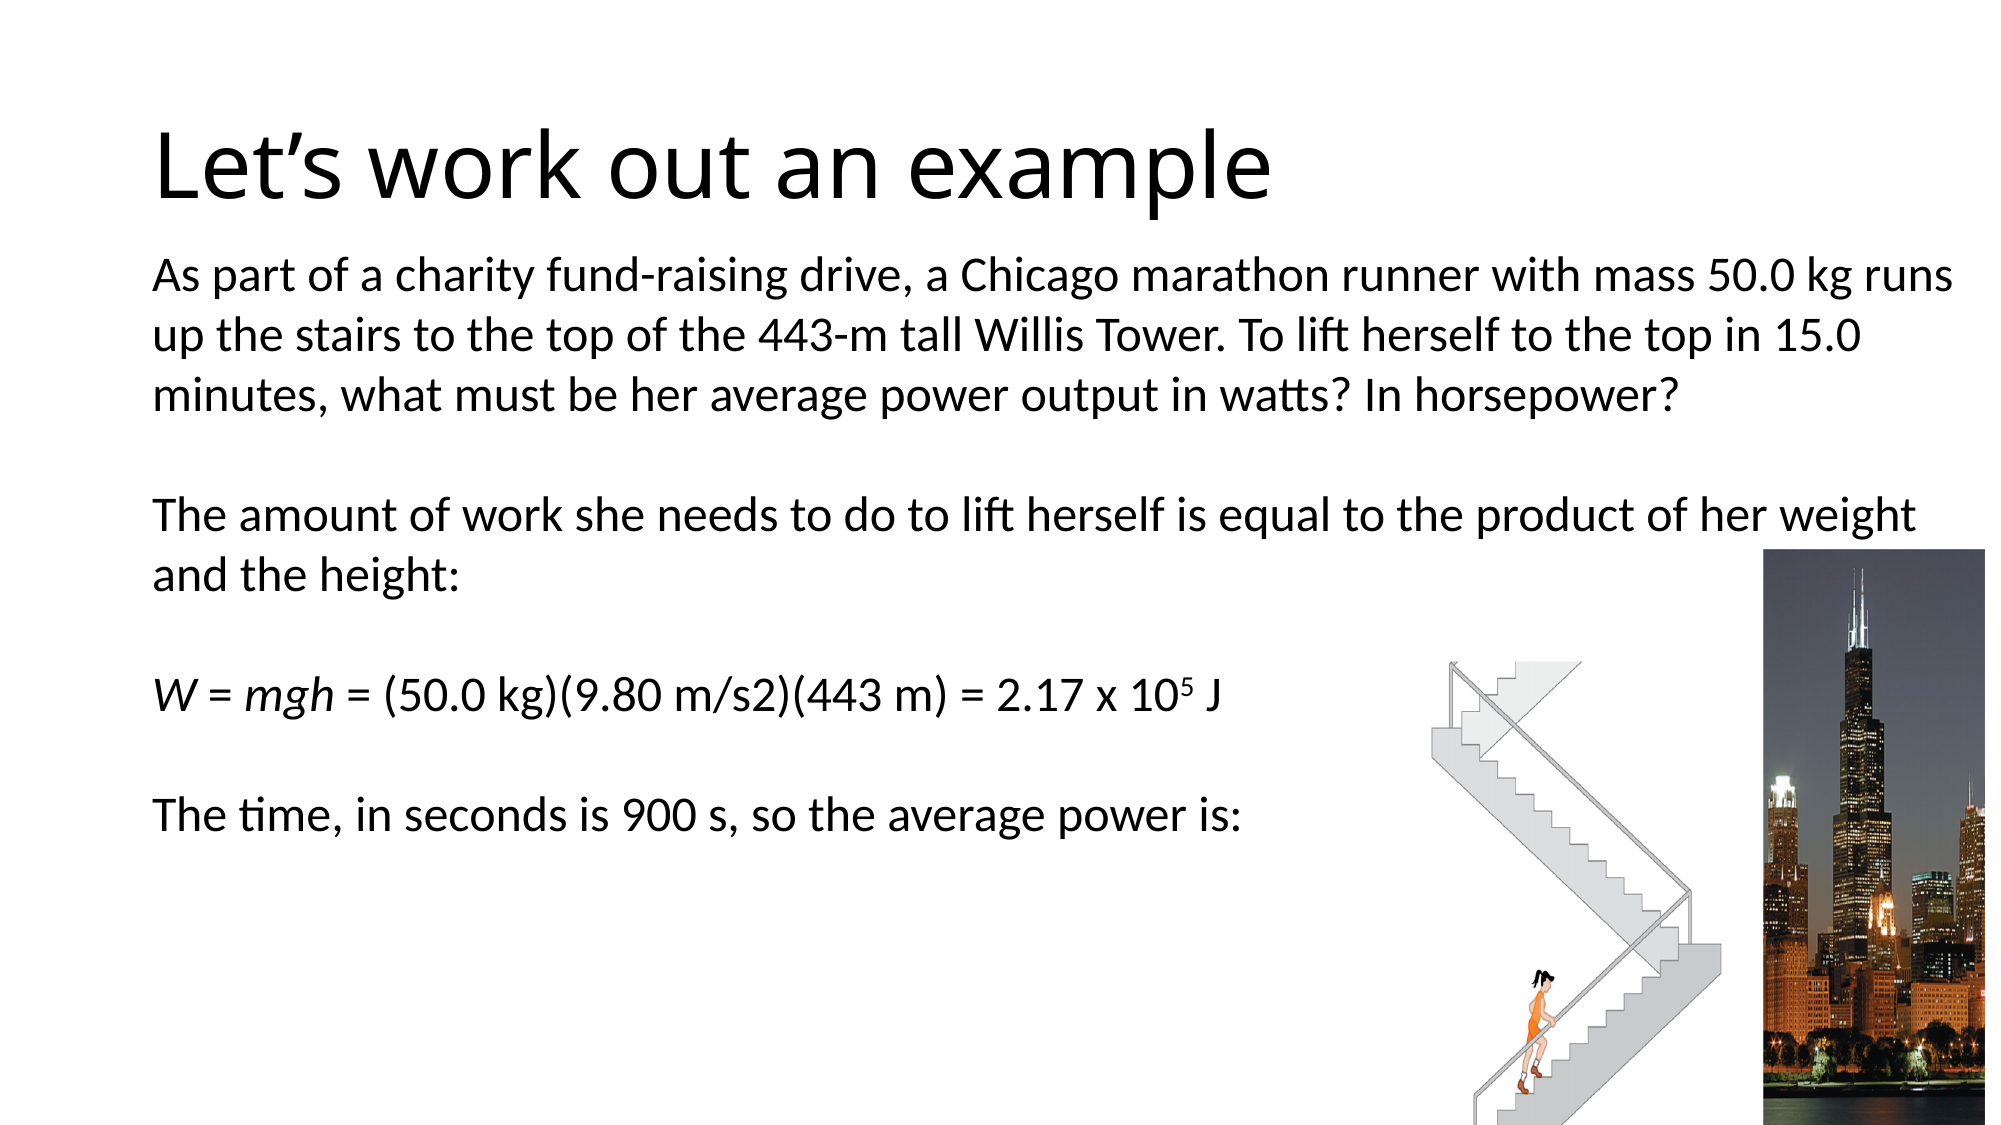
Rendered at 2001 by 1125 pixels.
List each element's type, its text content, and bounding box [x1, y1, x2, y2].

title Let’s work out an example [137, 59, 1863, 278]
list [1429, 545, 1987, 1125]
